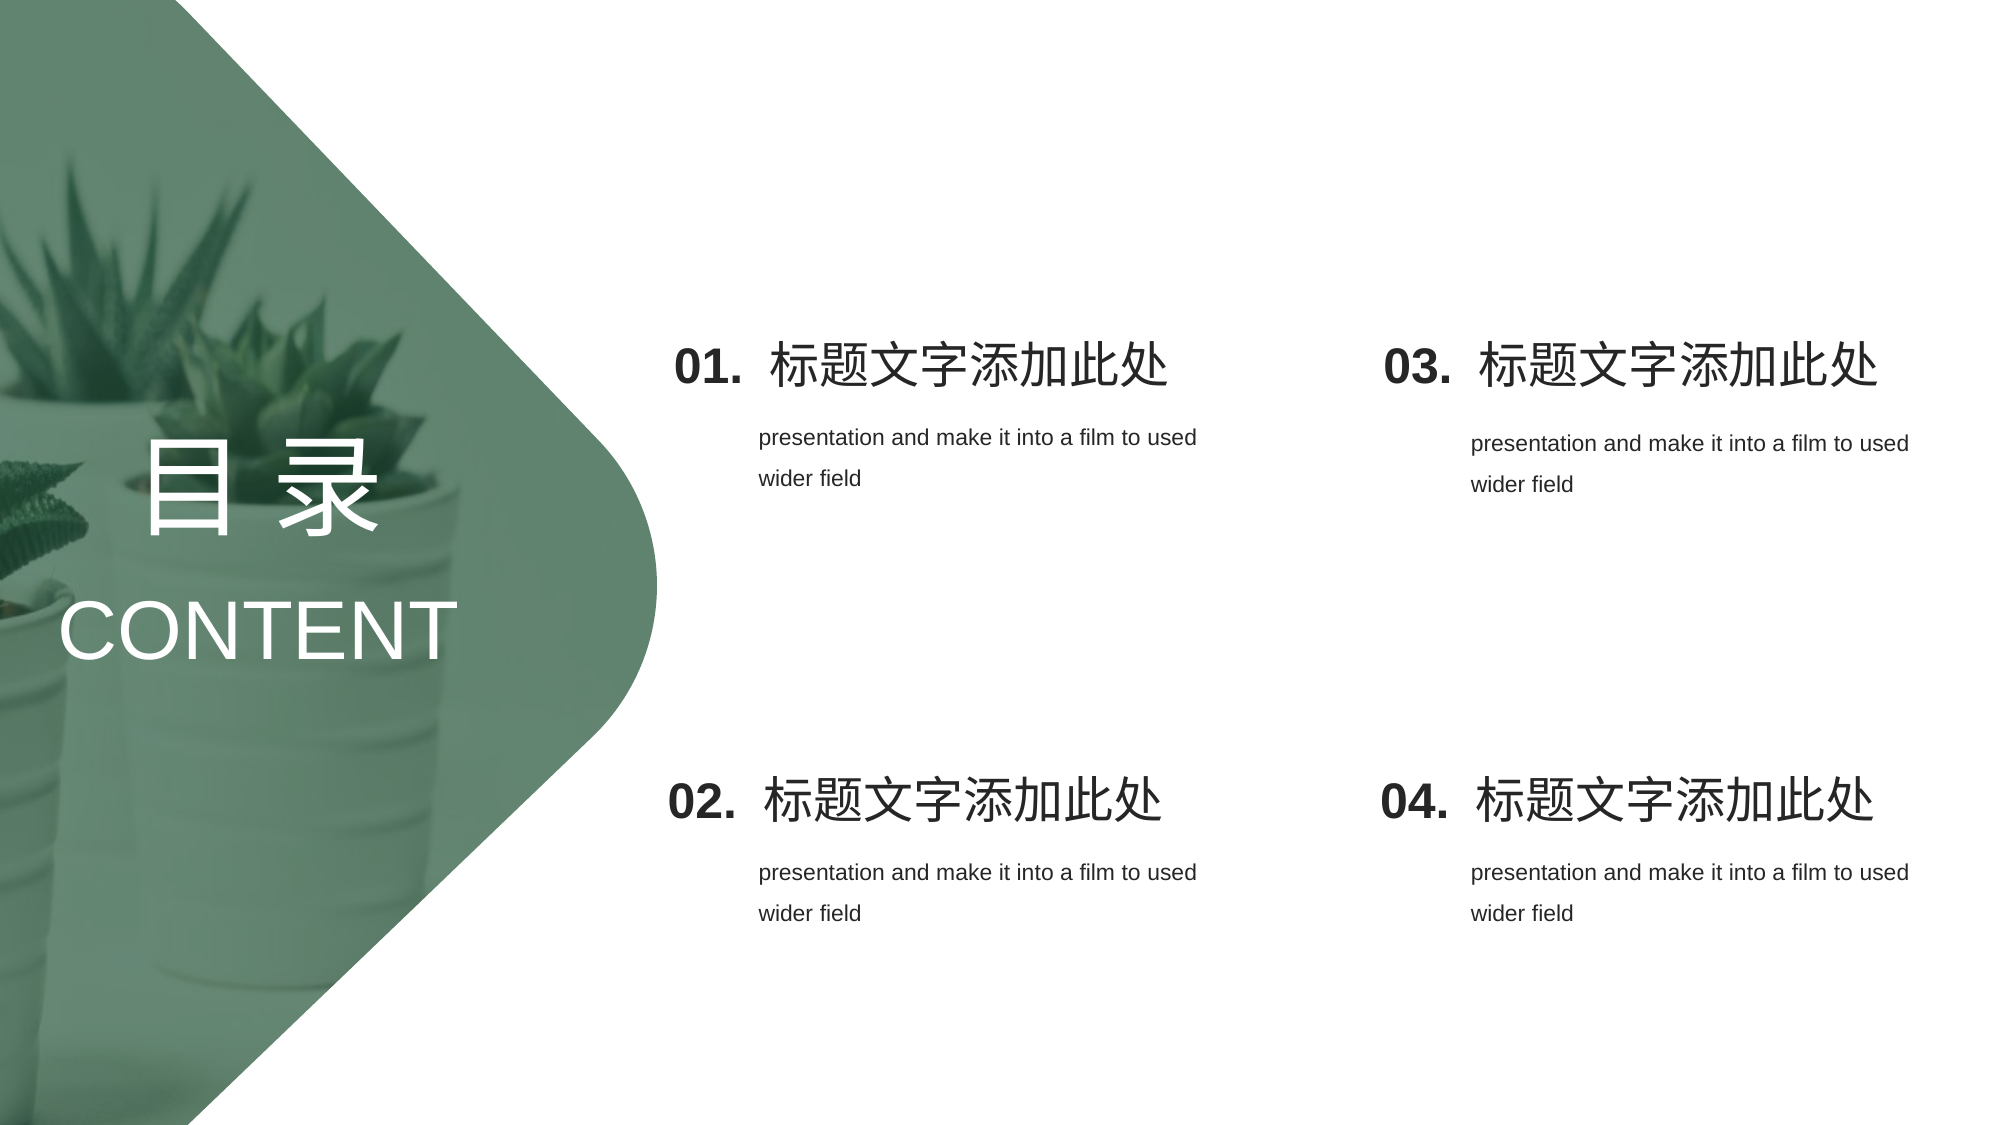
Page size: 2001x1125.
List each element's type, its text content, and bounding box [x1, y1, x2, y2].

text_box 目 录 [118, 407, 399, 557]
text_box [658, 325, 1234, 496]
text_box [0, 0, 658, 1125]
text_box CONTENT [42, 568, 475, 684]
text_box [652, 760, 1234, 931]
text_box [1365, 760, 1947, 931]
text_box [1368, 325, 1947, 501]
